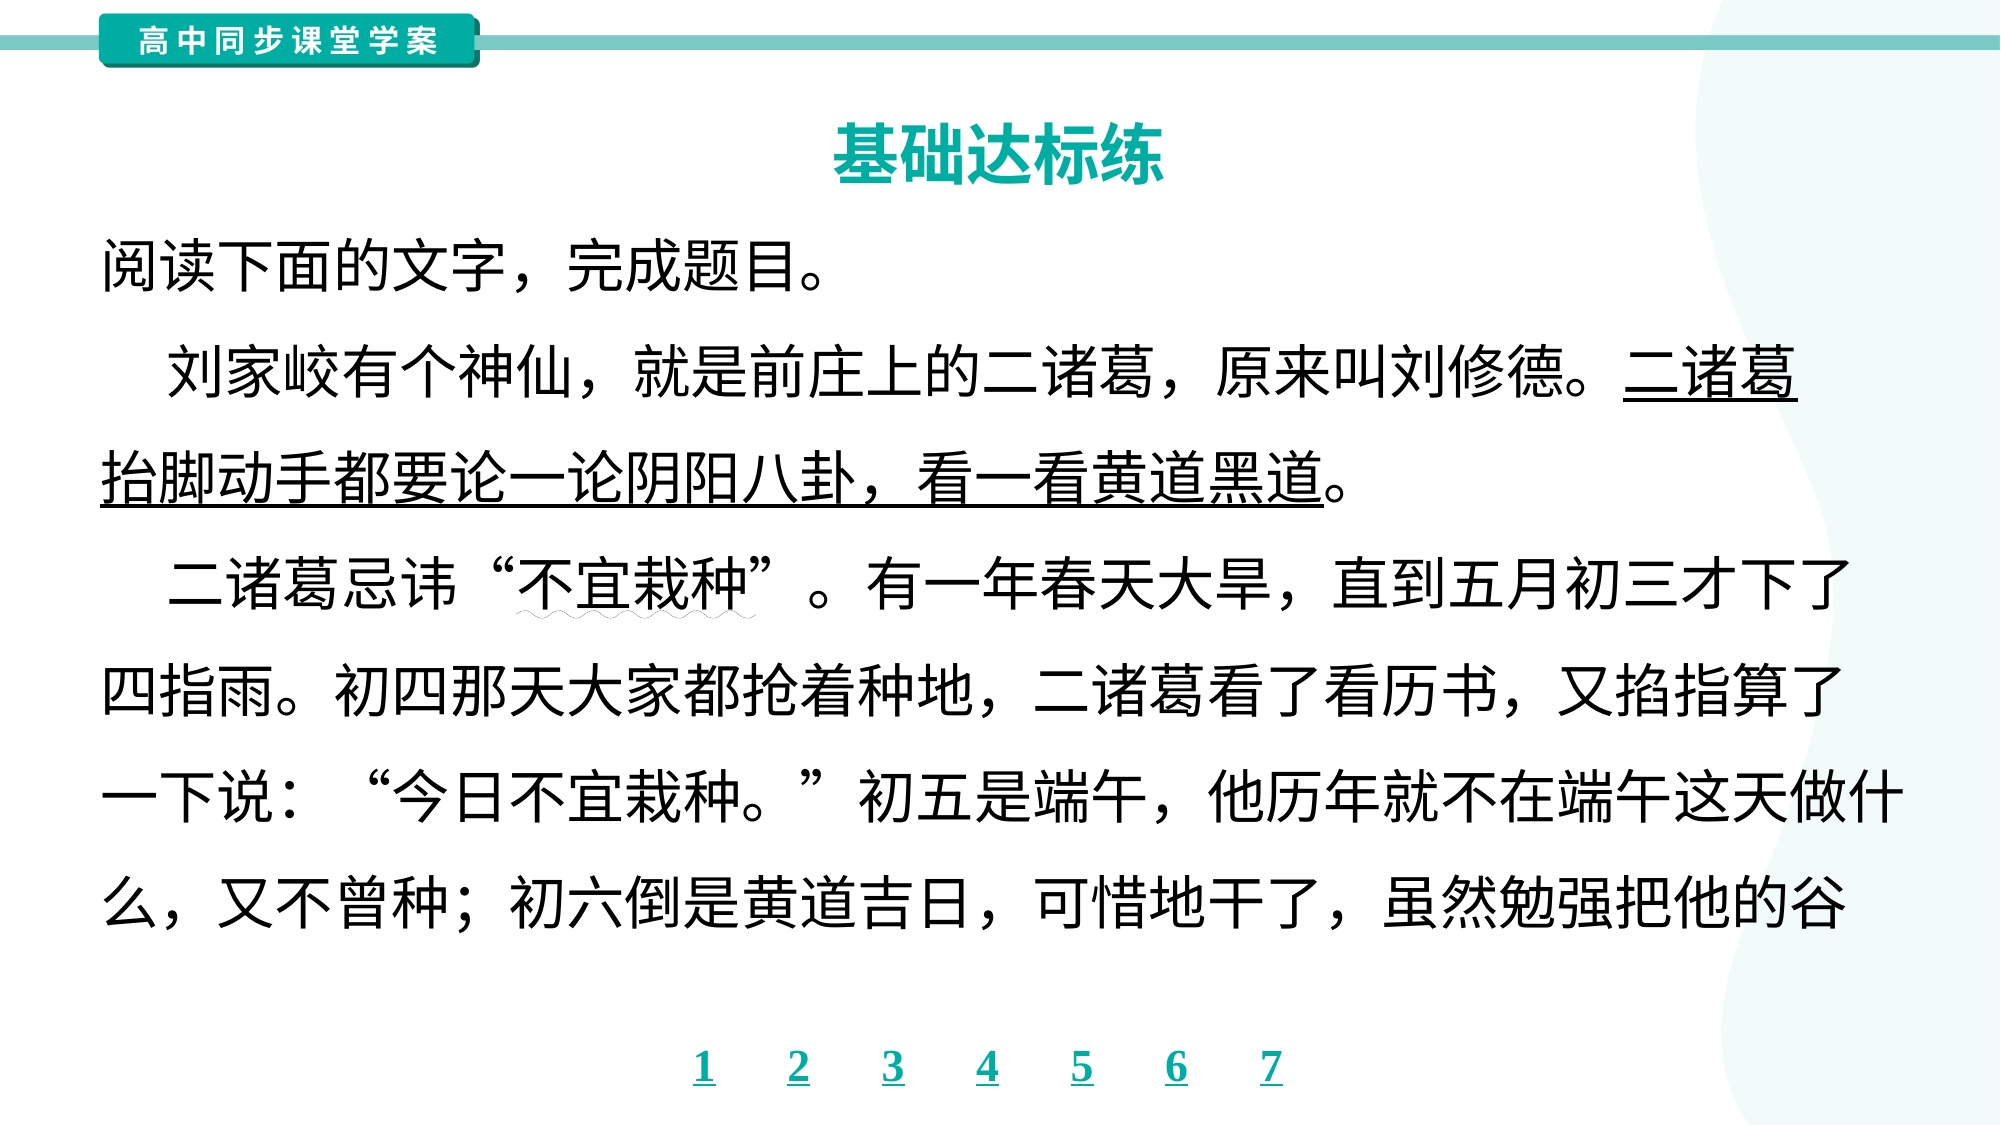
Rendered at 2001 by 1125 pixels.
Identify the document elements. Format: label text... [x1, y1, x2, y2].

text_box 基础达标练 [100, 76, 1899, 192]
text_box 阅读下面的文字，完成题目。 刘家峧有个神仙，就是前庄上的二诸葛，原来叫刘修德。二诸葛 抬脚动手都要论一论阴阳八卦，看一看黄道黑道。 二诸葛忌讳“不宜栽种”。有一年春天大旱，直到五月初三才下了 四指雨。初四那天大家都抢着种地，二诸葛看了看历书，又掐指算了 一下说：“今日不宜栽种。”初五是端午，他历年就不在端午这天做什 么，又不曾种；初六倒是黄道吉日，可惜地干了，虽然勉强把他的谷 [100, 192, 1899, 937]
picture [0, 0, 2000, 1125]
